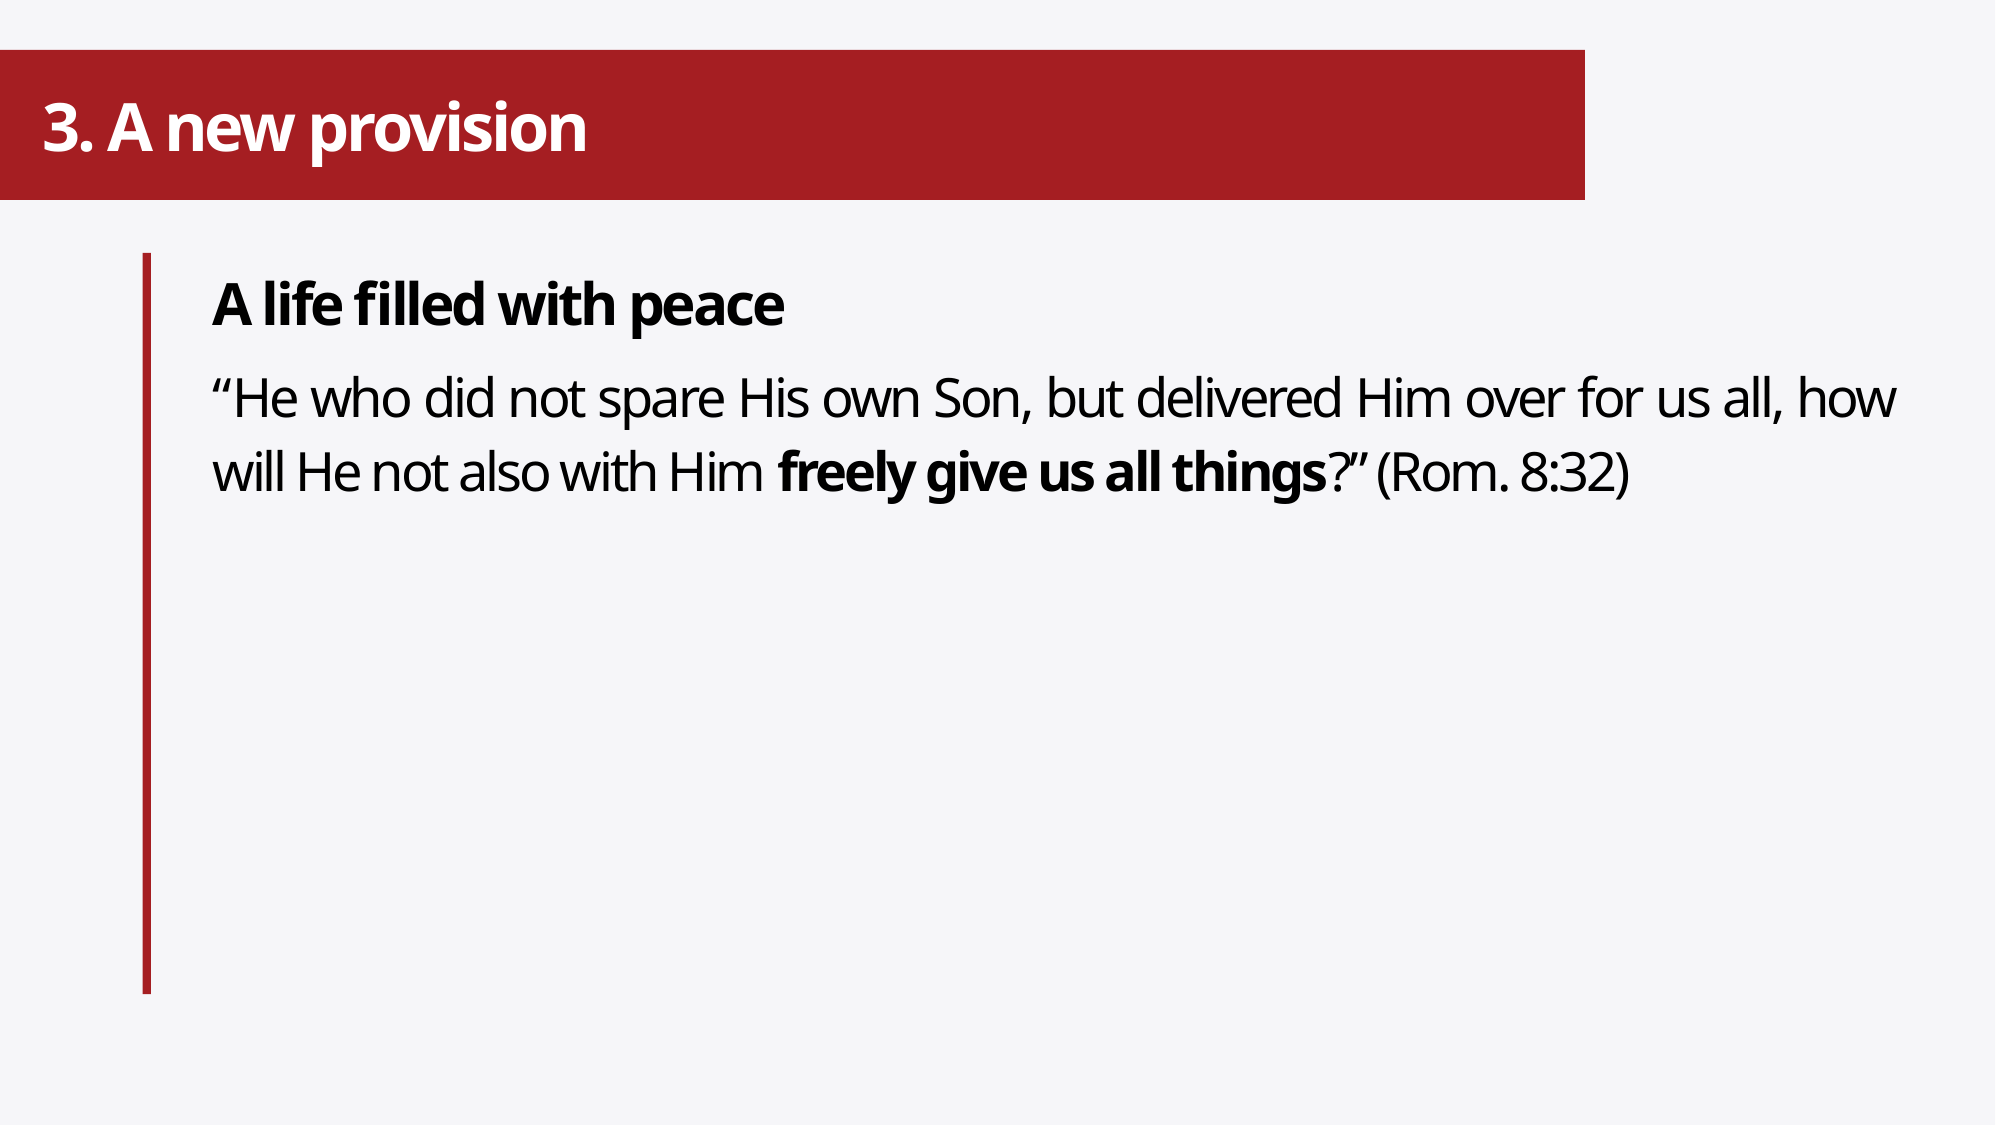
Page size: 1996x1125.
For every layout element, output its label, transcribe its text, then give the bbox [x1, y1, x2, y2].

title 3. A new provision [26, 62, 1823, 188]
subtitle A life filled with peace “He who did not spare His own Son, but delivered Him over for us all, how will He not also with Him freely give us all things?” (Rom. 8:32) [197, 249, 1910, 1000]
